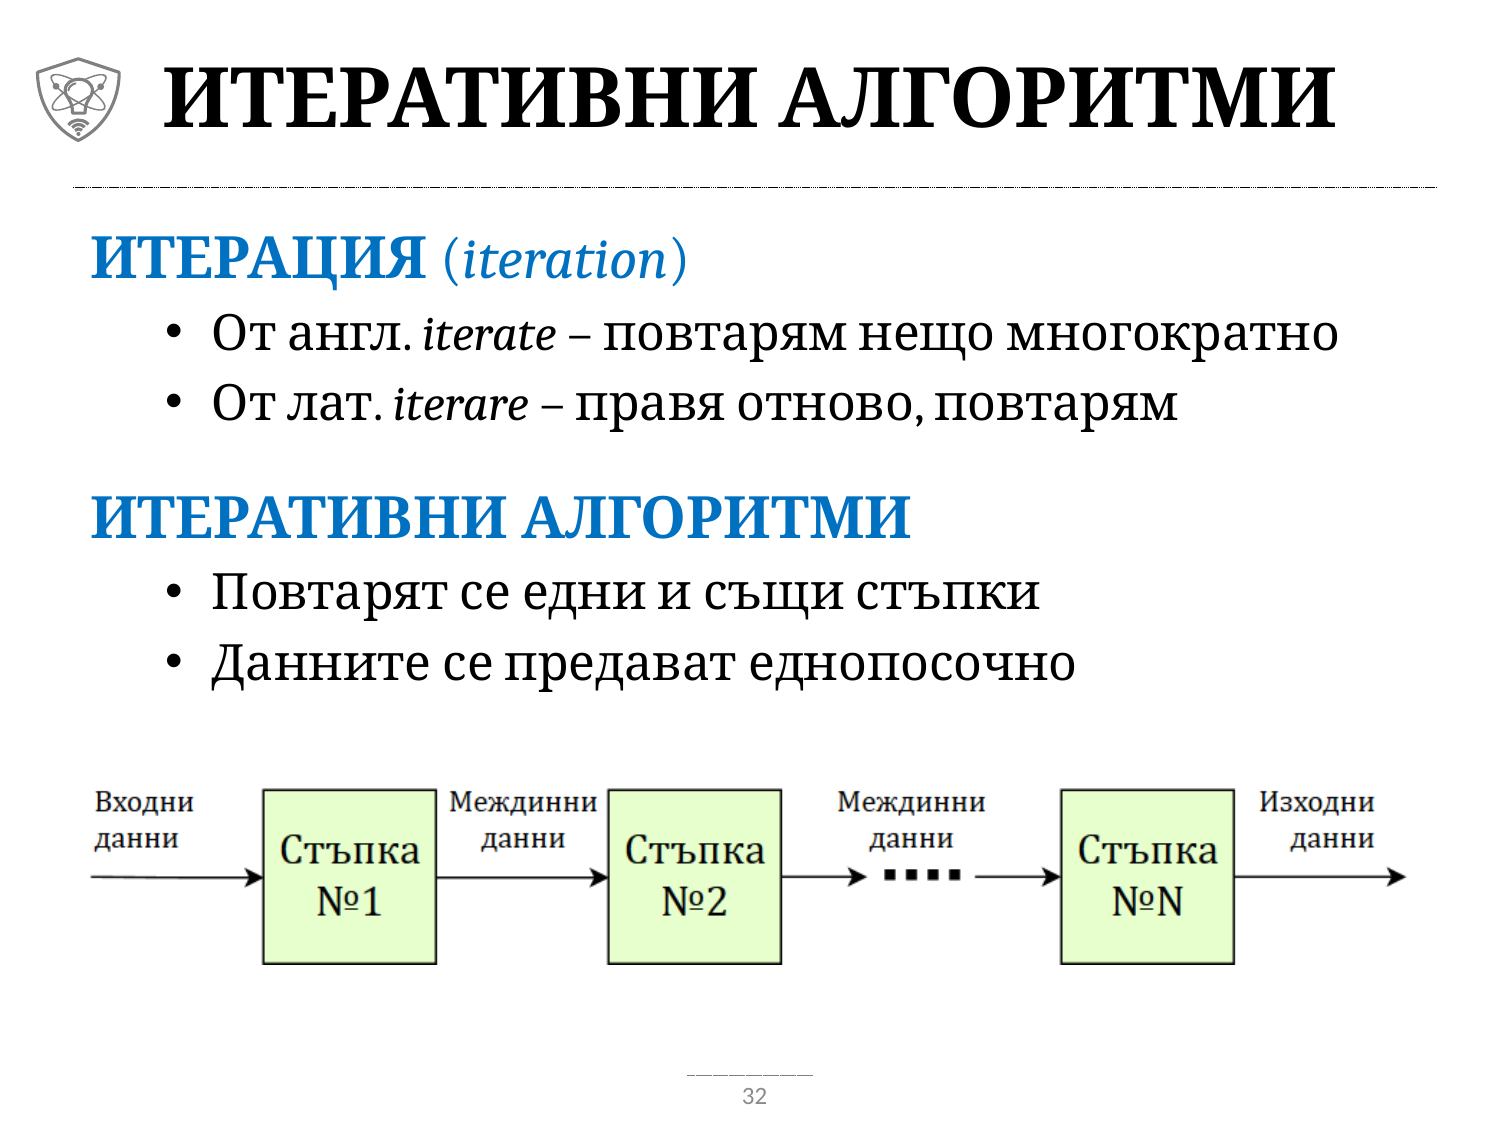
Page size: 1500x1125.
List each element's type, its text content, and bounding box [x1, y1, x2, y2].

picture [74, 787, 1426, 965]
slide_number 32 [579, 1065, 930, 1125]
title Итеративни алгоритми [0, 0, 1500, 188]
list Итерация (iteration) От англ. iterate – повтарям нещо многократно От лат. iterare – правя отново, повтарям Итеративни алгоритми Повтарят се едни и същи стъпки Данните се предават еднопосочно [75, 212, 1450, 1063]
